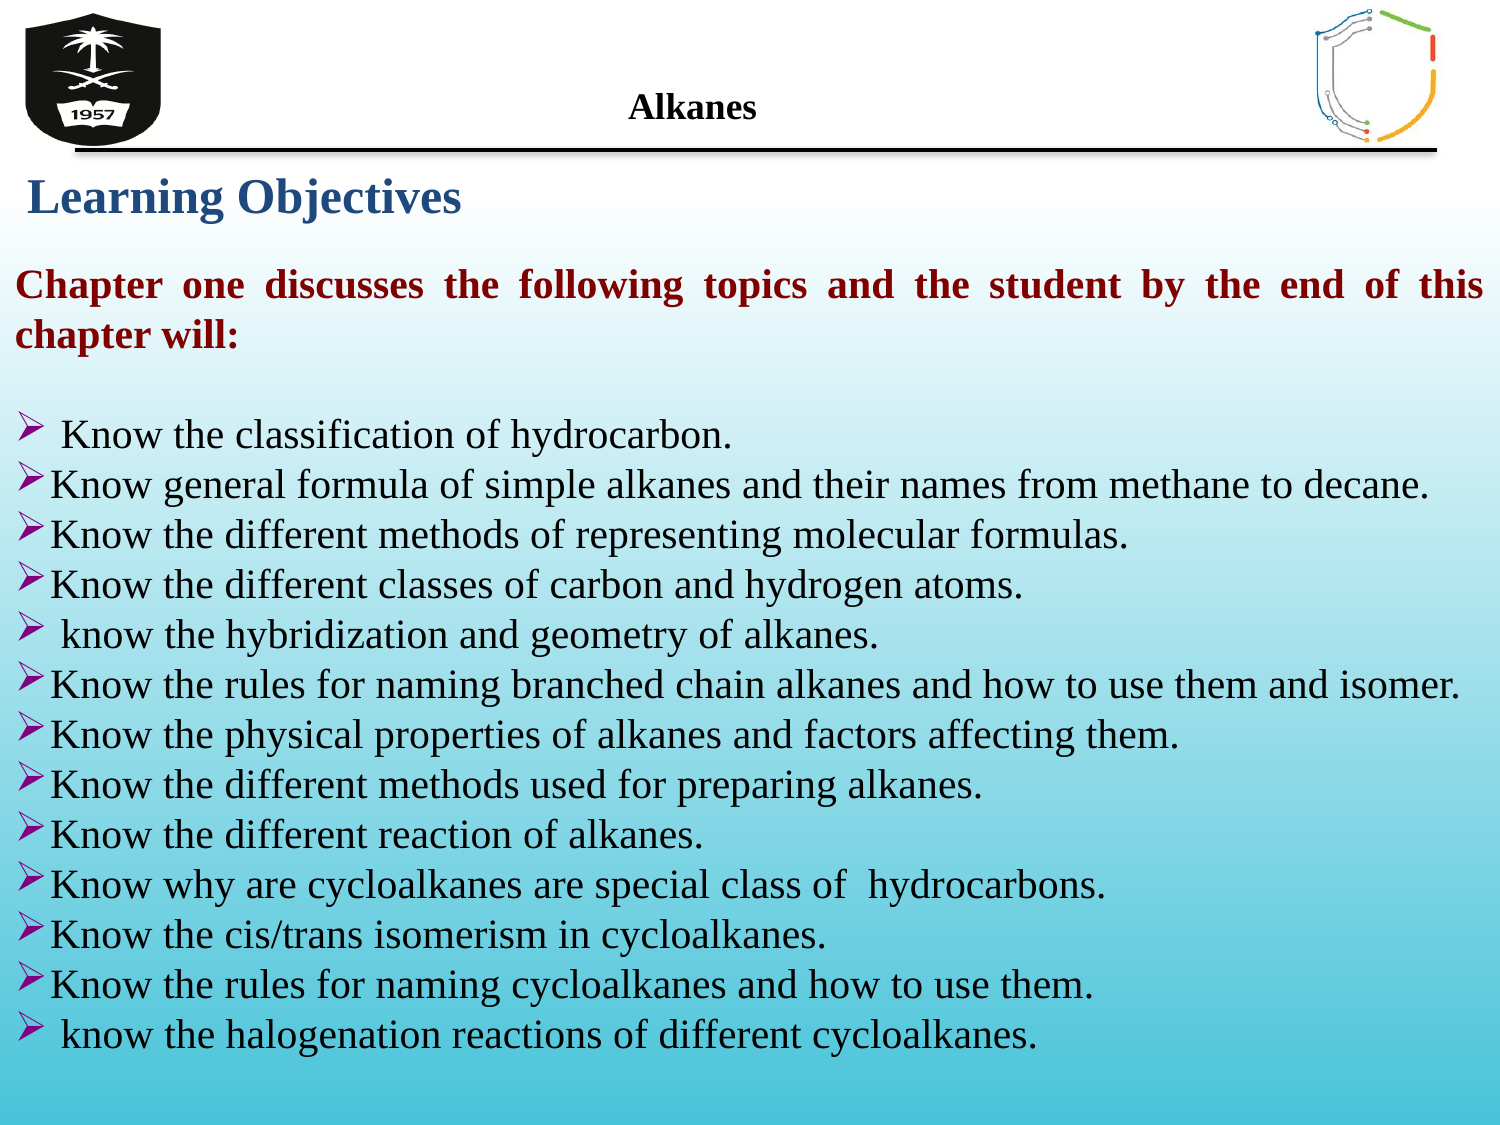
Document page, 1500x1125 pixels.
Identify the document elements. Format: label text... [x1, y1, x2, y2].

text_box Alkanes [613, 74, 773, 135]
picture [24, 12, 163, 151]
picture [1287, 0, 1463, 165]
title Learning Objectives [2, 137, 488, 249]
text_box Chapter one discusses the following topics and the student by the end of this chapter will: Know the classification of hydrocarbon. Know general formula of simple alkanes and their names from methane to decane. Know the different methods of representing molecular formulas. Know the different classes of carbon and hydrogen atoms. know the hybridization and geometry of alkanes. Know the rules for naming branched chain alkanes and how to use them and isomer. Know the physical properties of alkanes and factors affecting them. Know the different methods used for preparing alkanes. Know the different reaction of alkanes. Know why are cycloalkanes are special class of hydrocarbons. Know the cis/trans isomerism in cycloalkanes. Know the rules for naming cycloalkanes and how to use them. know the halogenation reactions of different cycloalkanes. [0, 249, 1500, 1065]
